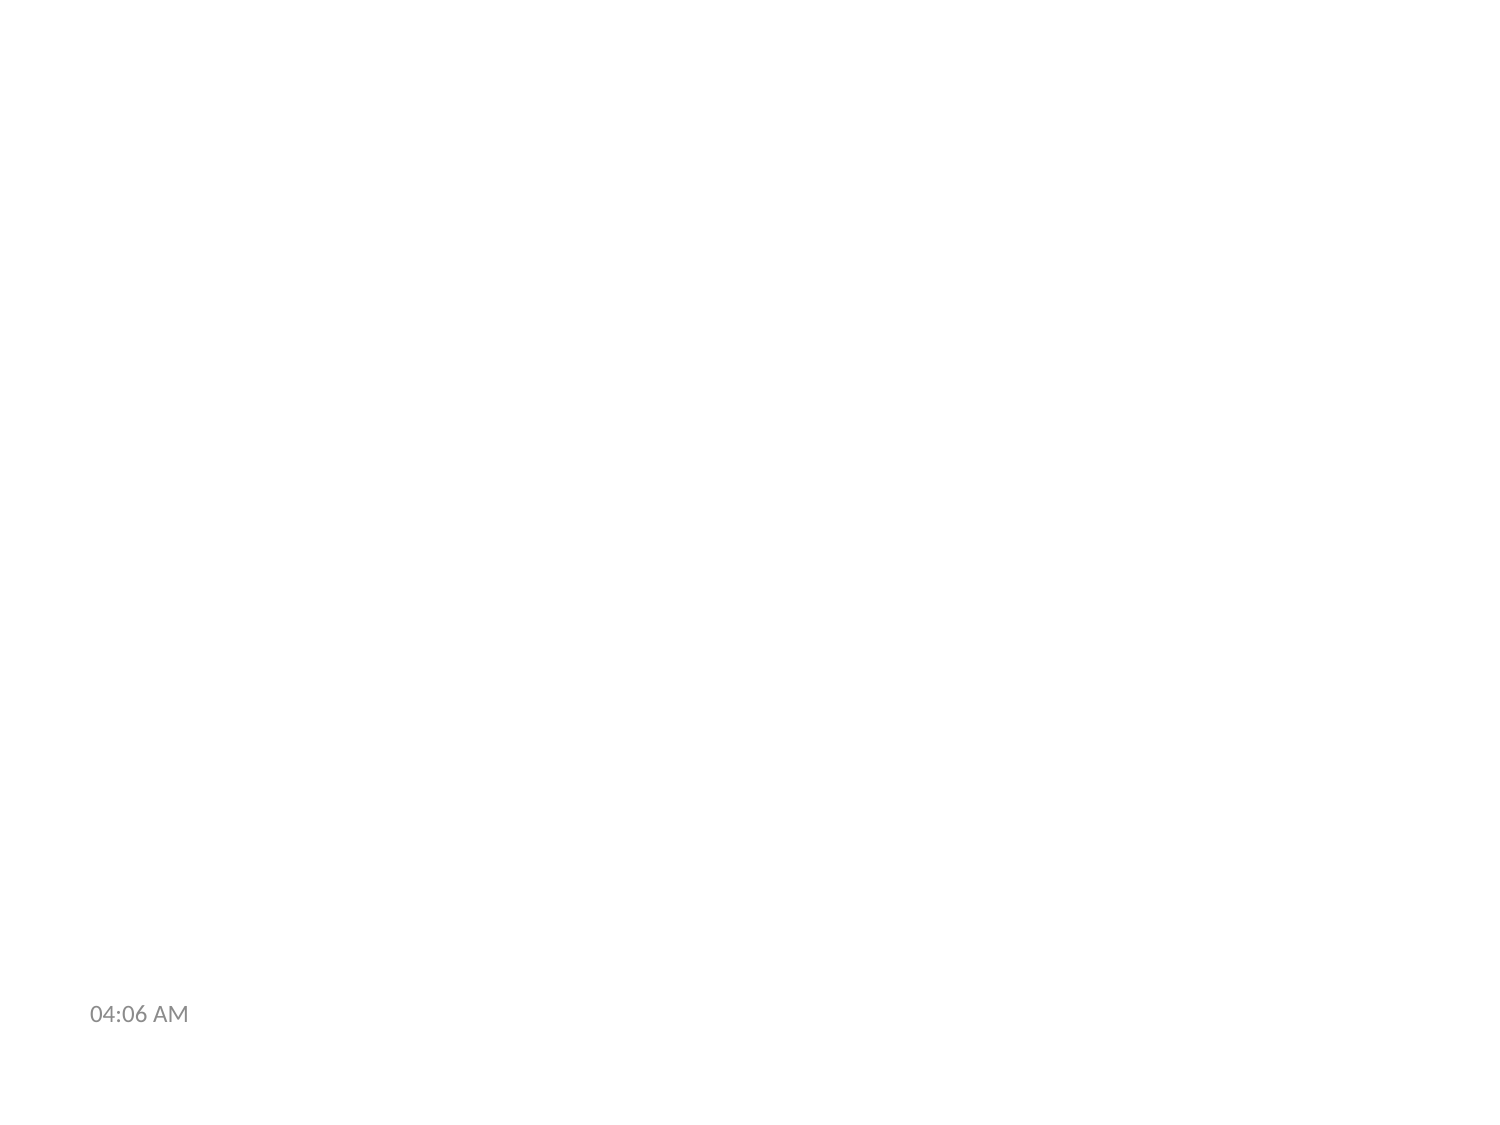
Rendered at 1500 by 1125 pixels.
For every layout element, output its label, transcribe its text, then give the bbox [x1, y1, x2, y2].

text_box 3:35 PM [75, 982, 425, 1043]
